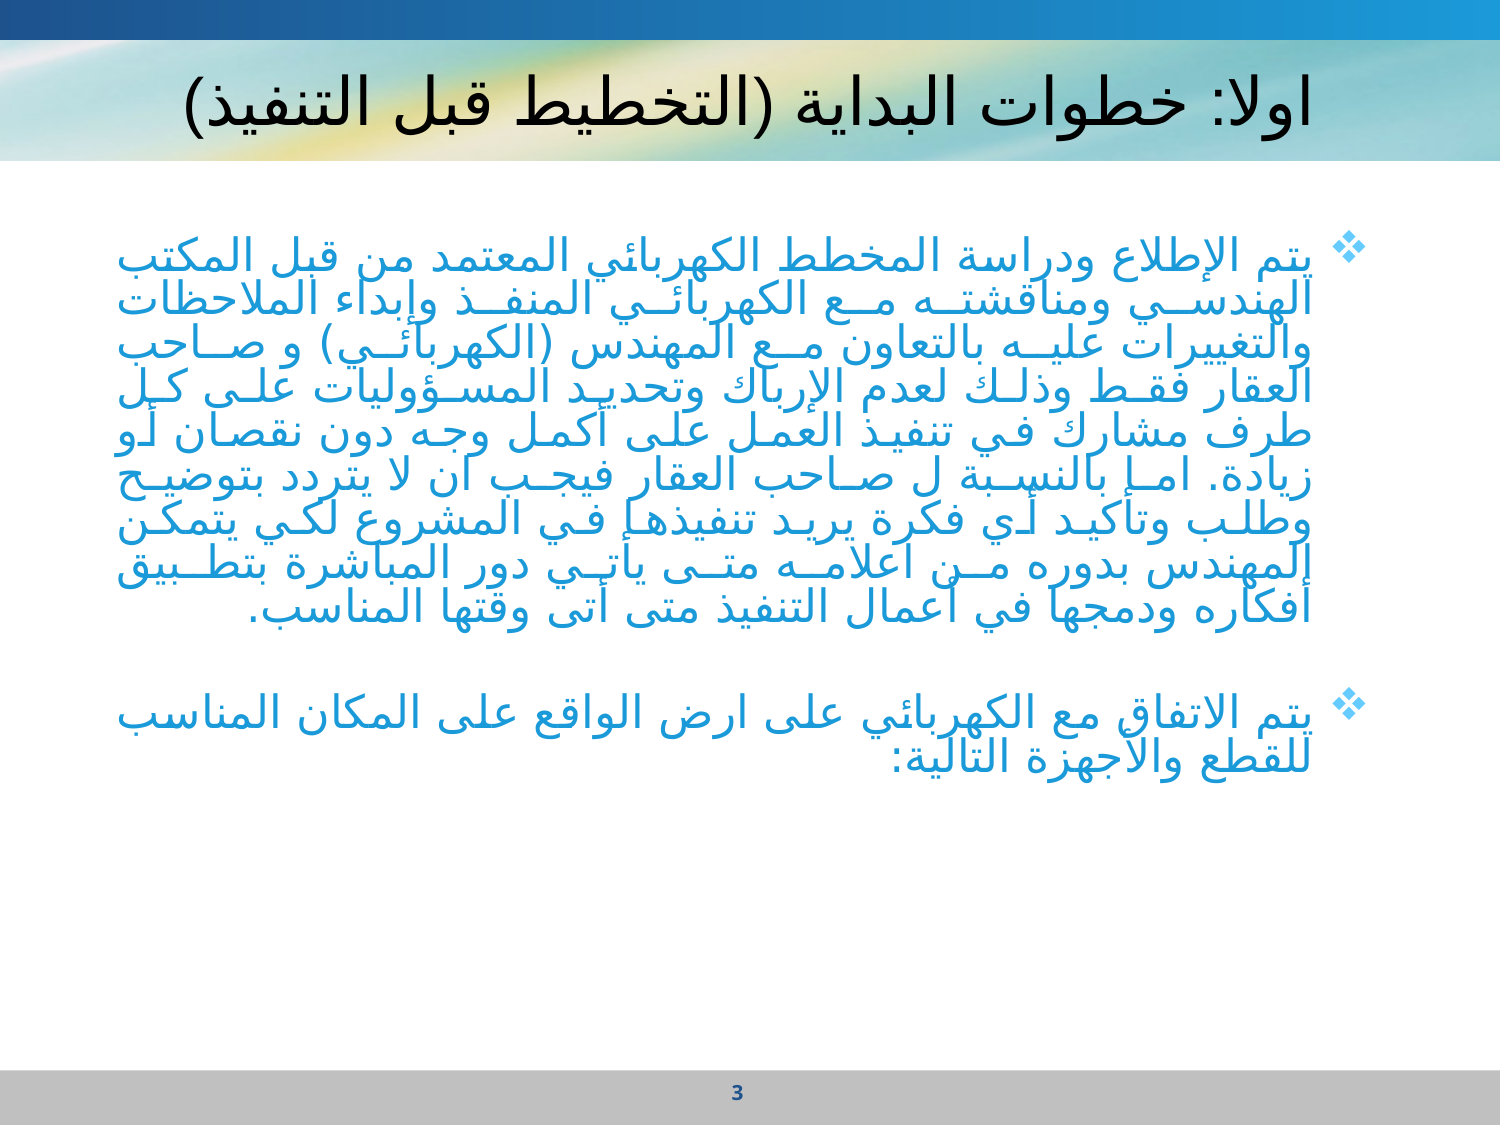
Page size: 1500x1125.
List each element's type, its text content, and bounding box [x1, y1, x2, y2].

list يتم الإطلاع ودراسة المخطط الكهربائي المعتمد من قبل المكتب الهندسي ومناقشته مع الكهربائي المنفذ وإبداء الملاحظات والتغييرات عليه بالتعاون مع المهندس (الكهربائي) و صاحب العقار فقط وذلك لعدم الإرباك وتحديد المسؤوليات على كل طرف مشارك في تنفيذ العمل على أكمل وجه دون نقصان أو زيادة. اما بالنسبة ل صاحب العقار فيجب ان لا يتردد بتوضيح وطلب وتأكيد أي فكرة يريد تنفيذها في المشروع لكي يتمكن المهندس بدوره من اعلامه متى يأتي دور المباشرة بتطبيق أفكاره ودمجها في أعمال التنفيذ متى أتى وقتها المناسب. يتم الاتفاق مع الكهربائي على ارض الواقع على المكان المناسب للقطع والأجهزة التالية: [101, 228, 1386, 1025]
title اولا: خطوات البداية (التخطيط قبل التنفيذ) [75, 52, 1425, 145]
picture [0, 39, 1500, 161]
slide_number 3 [562, 1072, 913, 1115]
